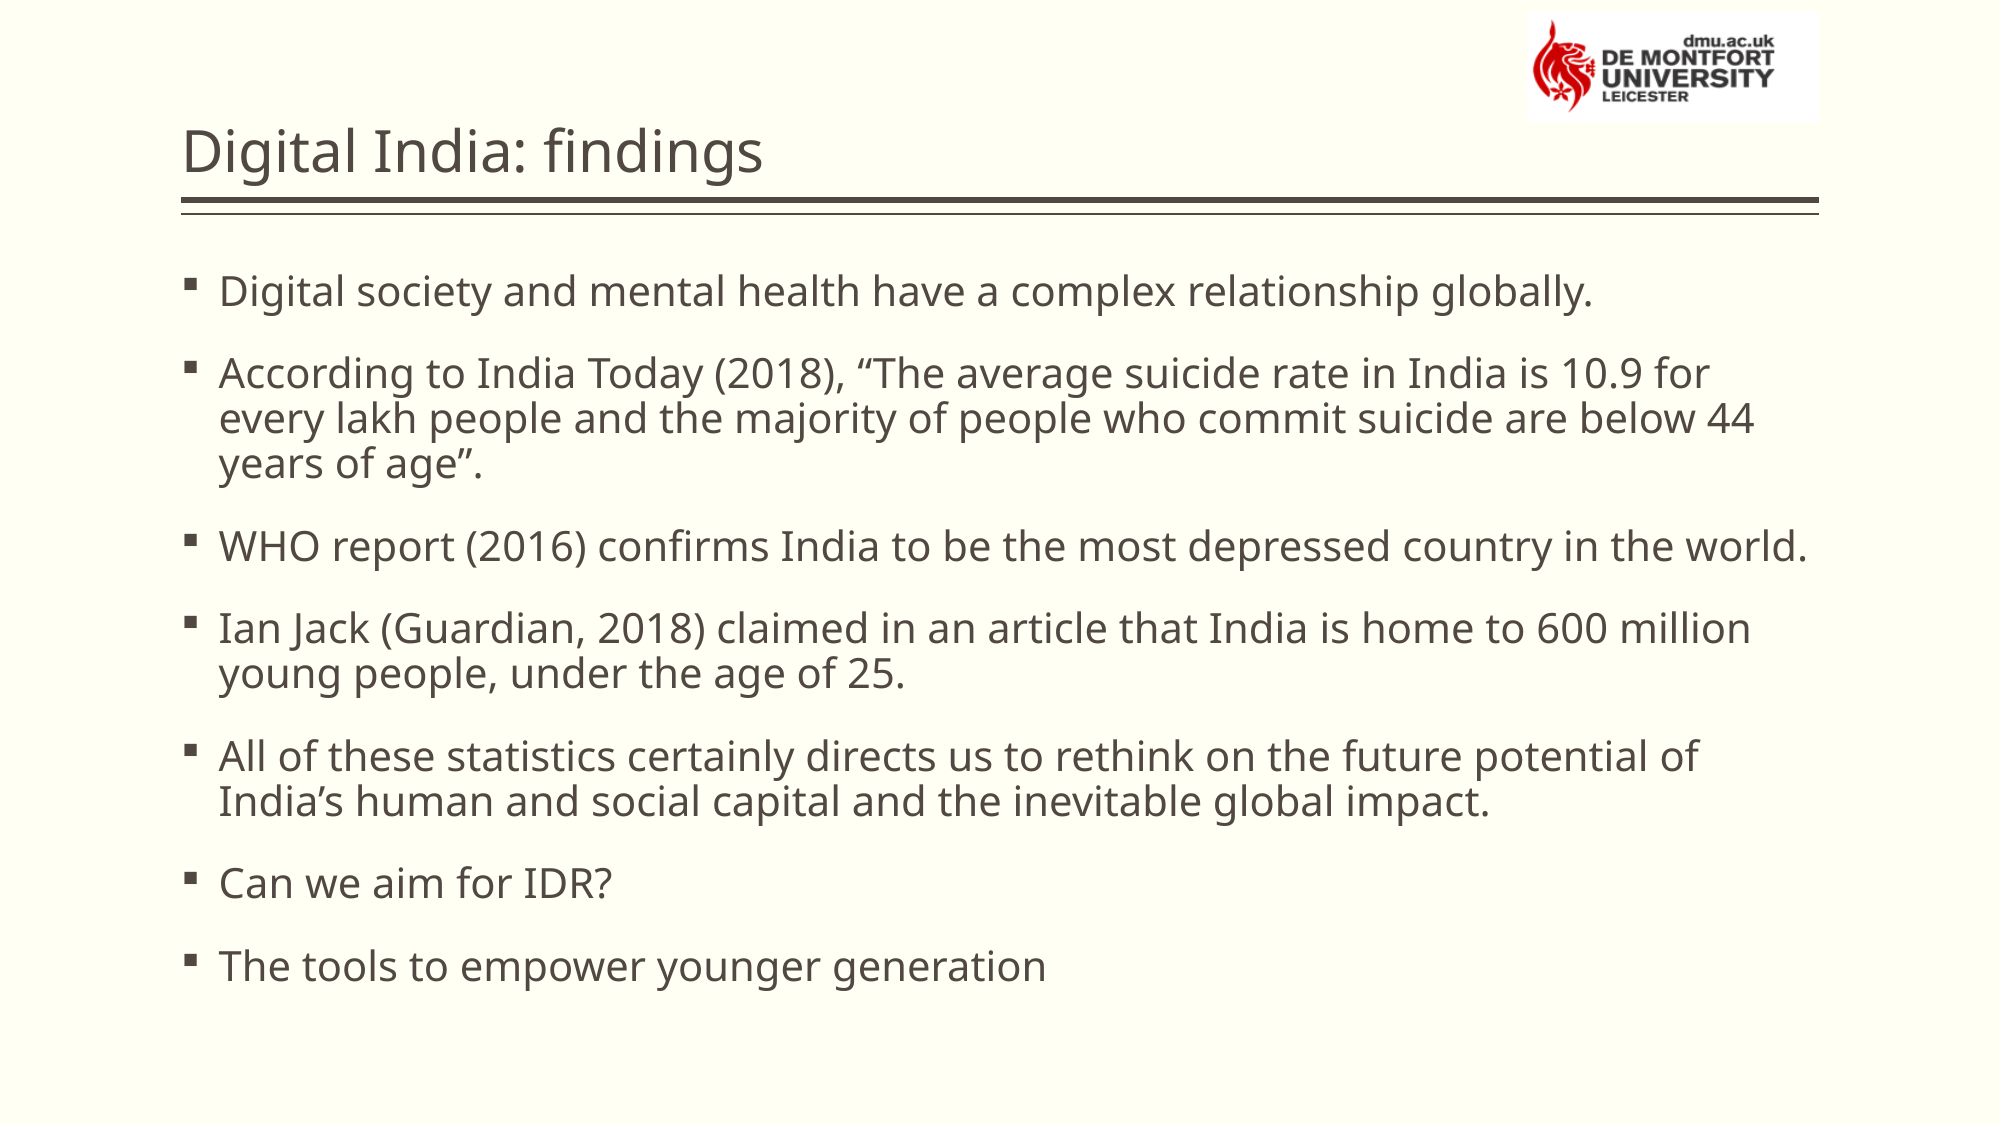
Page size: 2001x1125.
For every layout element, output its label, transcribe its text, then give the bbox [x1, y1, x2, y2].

picture [1527, 12, 1819, 122]
title Digital India: findings [181, 12, 1819, 193]
list Digital society and mental health have a complex relationship globally. According to India Today (2018), “The average suicide rate in India is 10.9 for every lakh people and the majority of people who commit suicide are below 44 years of age”. WHO report (2016) confirms India to be the most depressed country in the world. Ian Jack (Guardian, 2018) claimed in an article that India is home to 600 million young people, under the age of 25. All of these statistics certainly directs us to rethink on the future potential of India’s human and social capital and the inevitable global impact. Can we aim for IDR? The tools to empower younger generation [181, 262, 1819, 1013]
